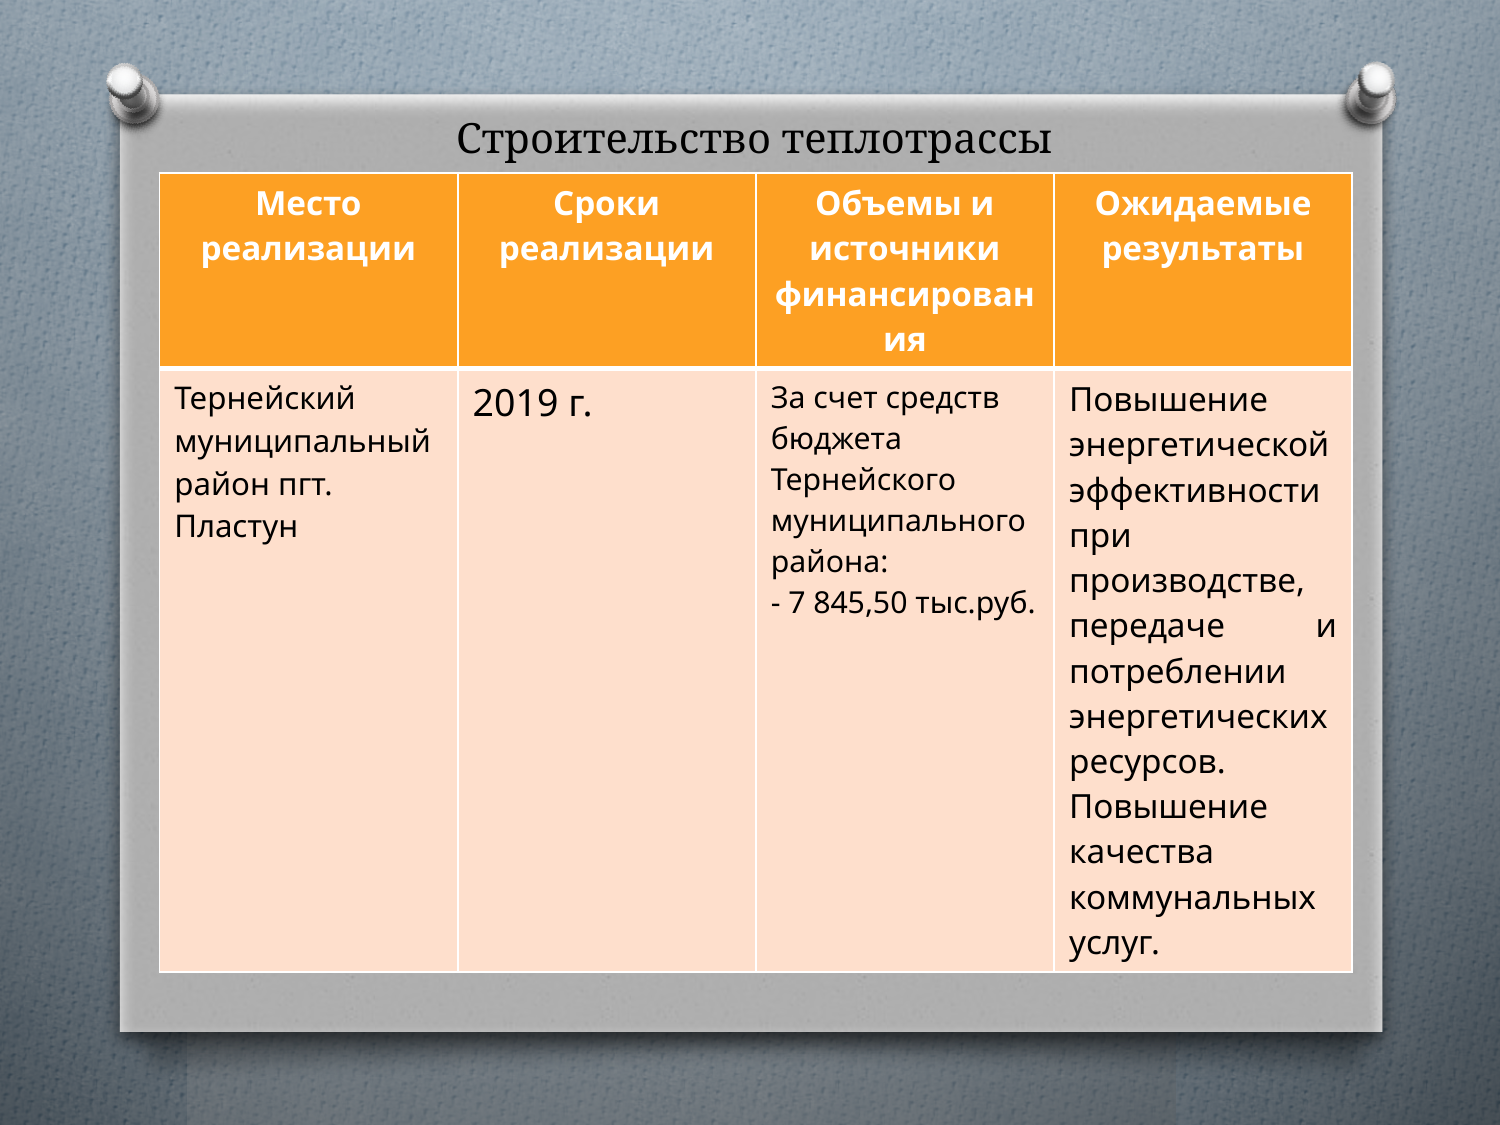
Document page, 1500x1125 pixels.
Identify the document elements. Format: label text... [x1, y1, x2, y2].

table_cell Повышение энергетической эффективности при производстве, передаче и потреблении энергетических ресурсов. Повышение качества коммунальных услуг. [1055, 371, 1351, 971]
table_cell За счет средств бюджета Тернейского муниципального района: - 7 845,50 тыс.руб. [757, 371, 1053, 971]
title Строительство теплотрассы [183, 101, 1326, 172]
table_cell Тернейский муниципальный район пгт. Пластун [160, 371, 457, 971]
table_header Место реализации [160, 174, 457, 366]
picture [1317, 35, 1439, 156]
table_header Ожидаемые результаты [1055, 174, 1351, 366]
table_header Объемы и источники финансирования [757, 174, 1053, 366]
table_cell 2019 г. [459, 371, 755, 971]
picture [75, 29, 198, 153]
table_header Сроки реализации [459, 174, 755, 366]
